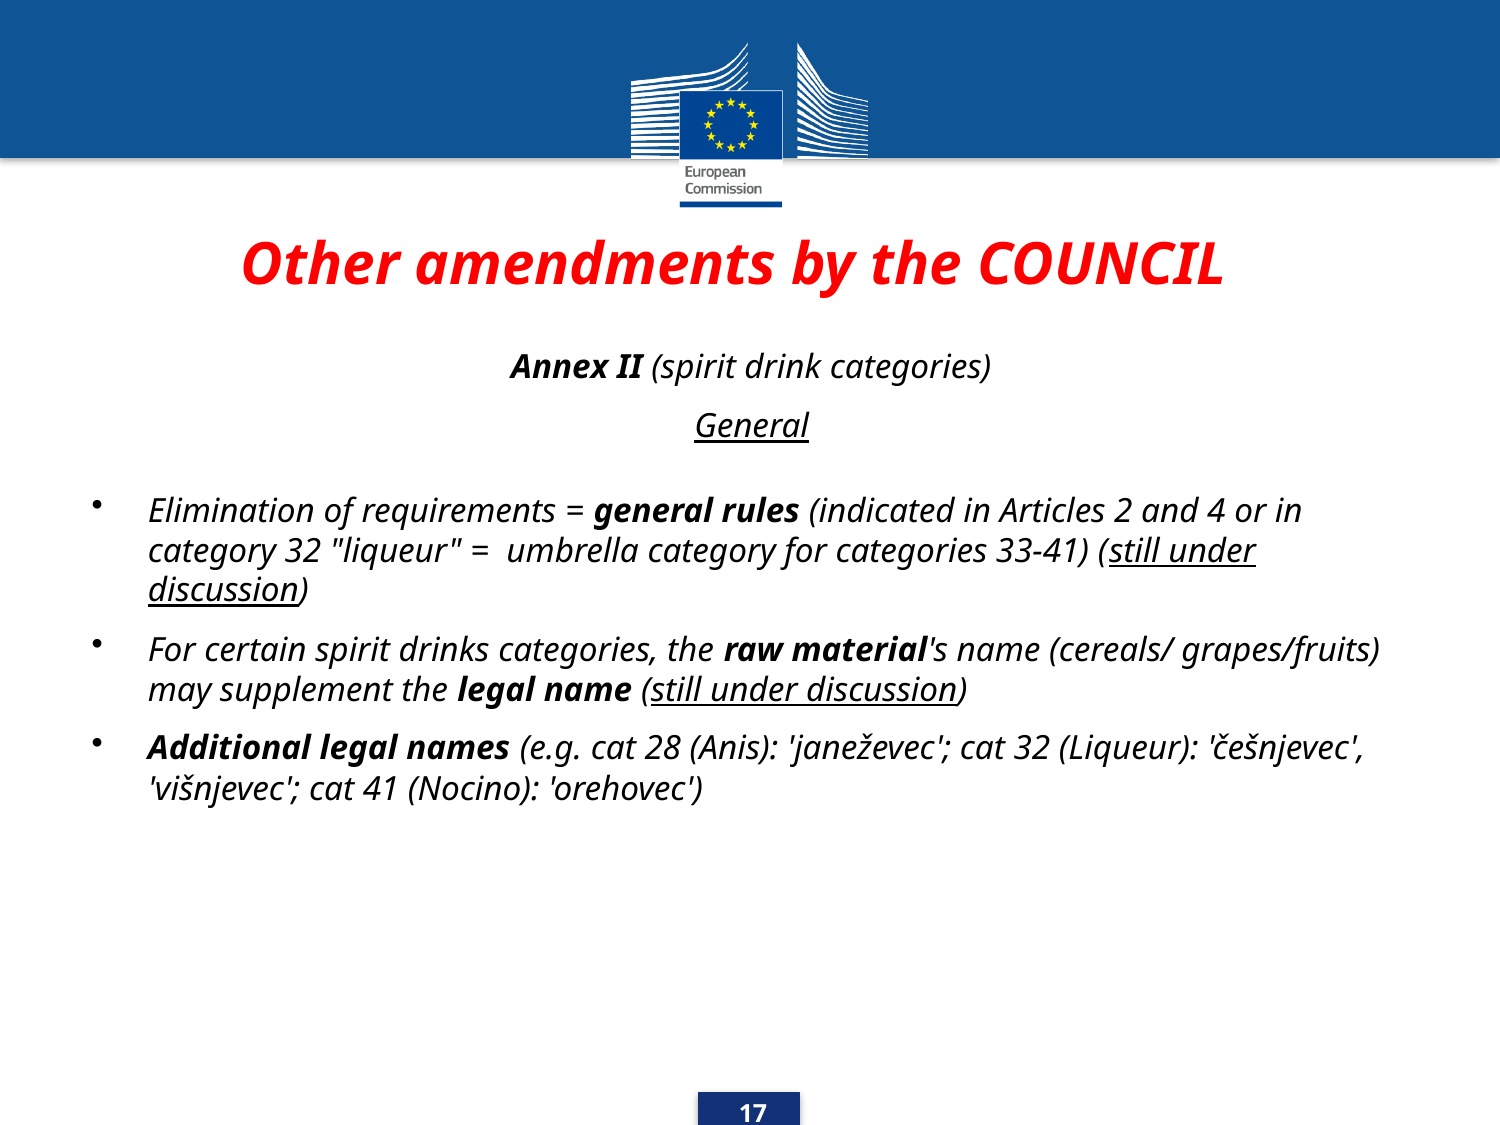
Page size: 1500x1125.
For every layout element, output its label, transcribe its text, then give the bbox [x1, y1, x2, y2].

list Annex II (spirit drink categories) General Elimination of requirements = general rules (indicated in Articles 2 and 4 or in category 32 "liqueur" = umbrella category for categories 33-41) (still under discussion) For certain spirit drinks categories, the raw material's name (cereals/ grapes/fruits) may supplement the legal name (still under discussion) Additional legal names (e.g. cat 28 (Anis): 'janeževec'; cat 32 (Liqueur): 'češnjevec', 'višnjevec'; cat 41 (Nocino): 'orehovec') [76, 338, 1427, 1071]
picture [631, 42, 868, 196]
title Other amendments by the COUNCIL [29, 196, 1380, 327]
